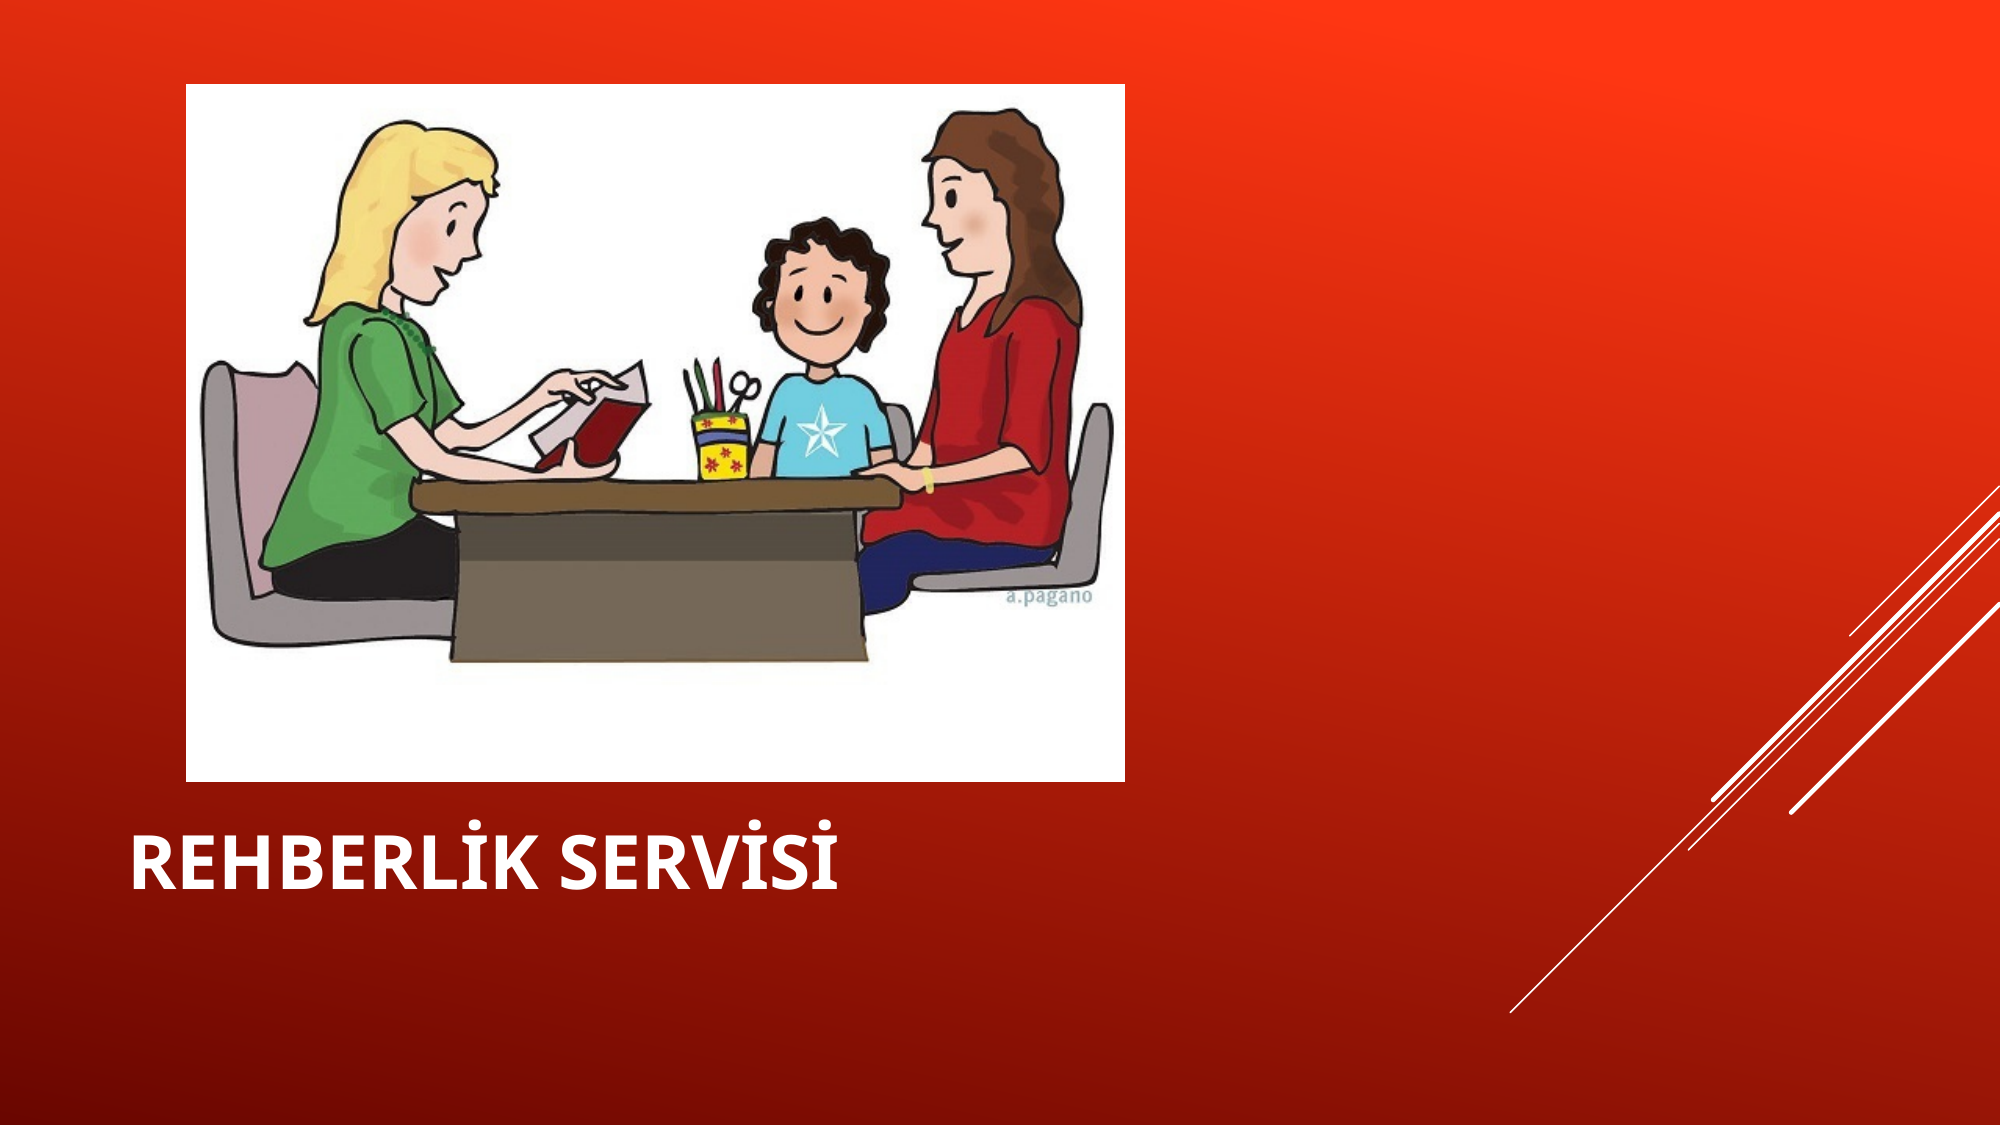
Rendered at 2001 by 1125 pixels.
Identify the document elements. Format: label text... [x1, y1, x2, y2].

picture [186, 84, 1125, 782]
title REHBERLİK SERVİSİ [112, 736, 1513, 984]
